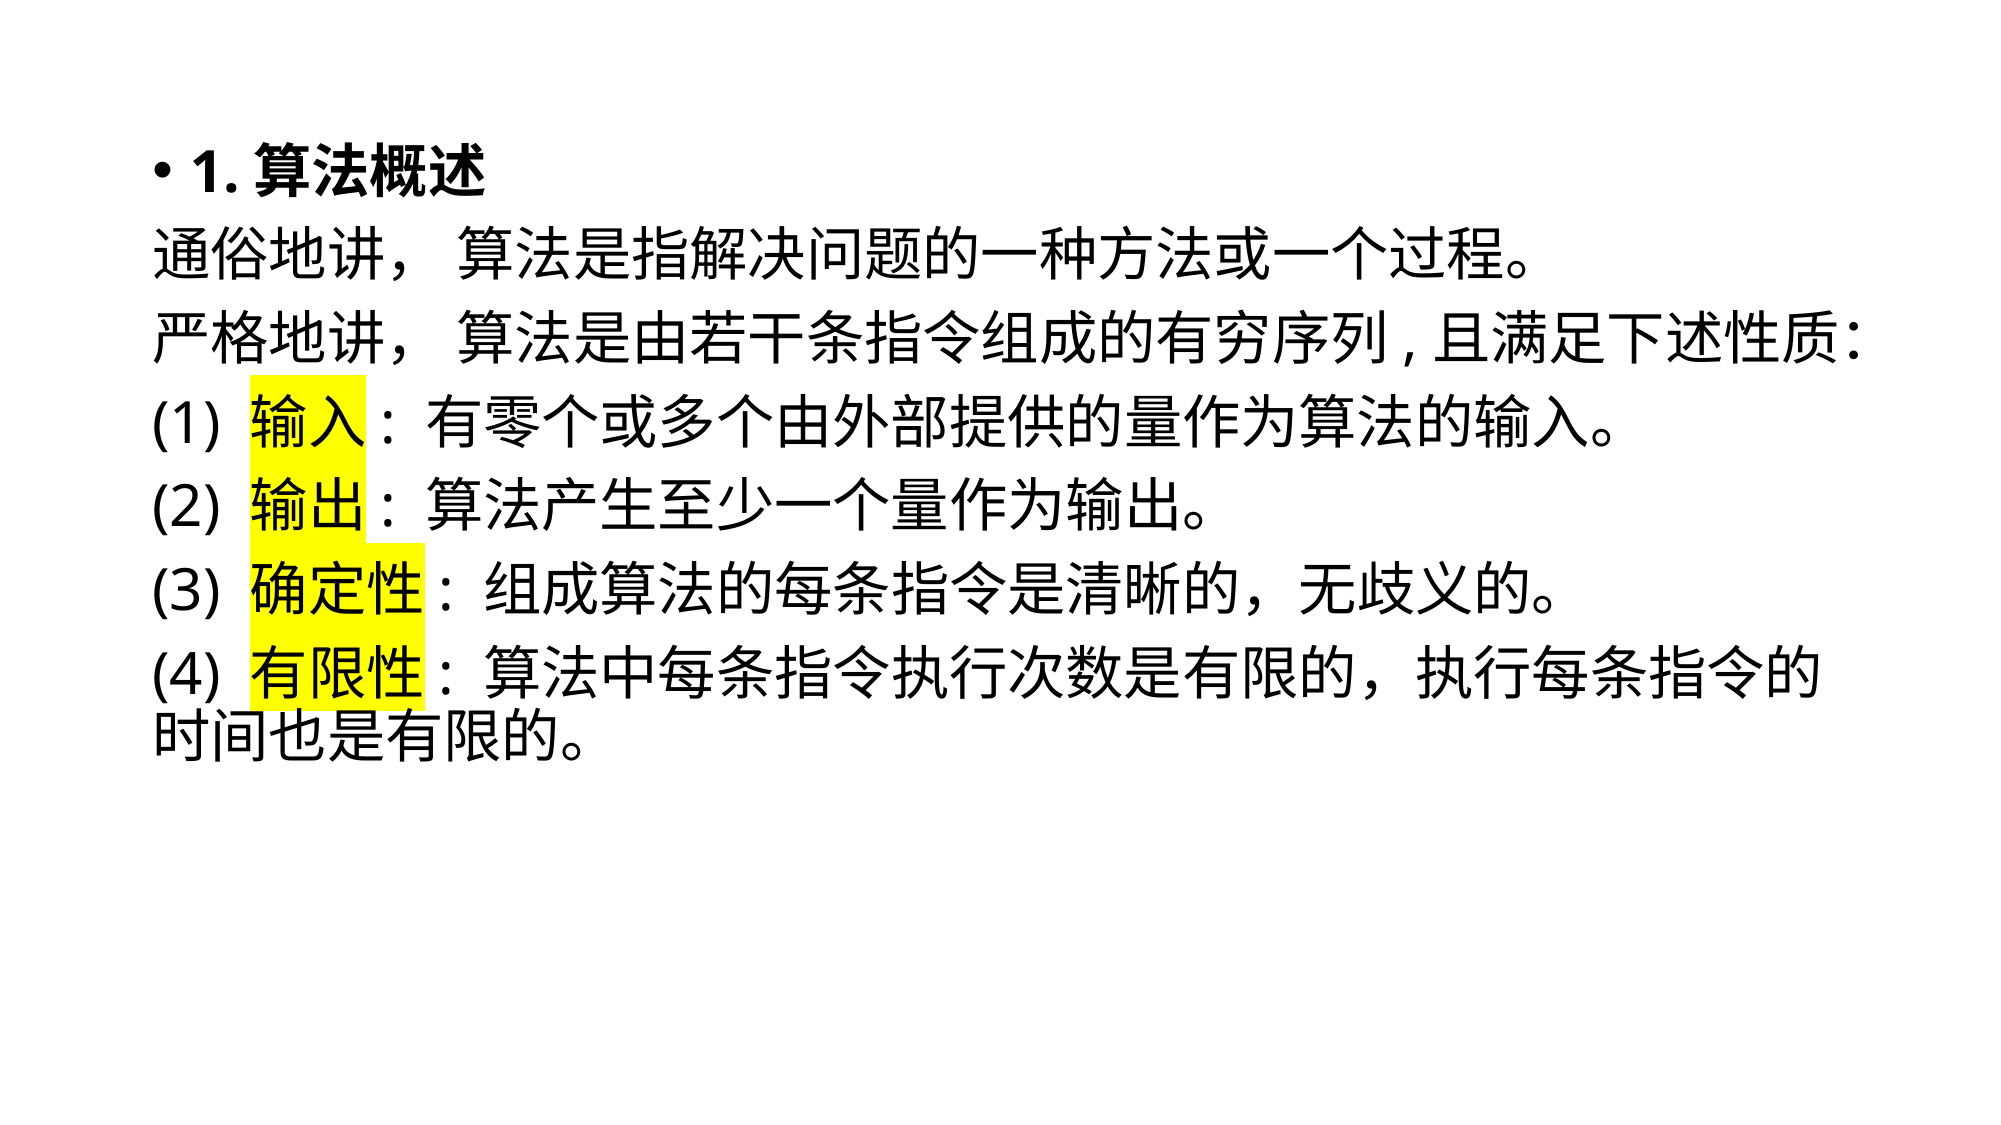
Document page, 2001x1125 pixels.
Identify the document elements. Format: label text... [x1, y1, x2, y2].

list 1.算法概述 通俗地讲， 算法是指解决问题的一种方法或一个过程。 严格地讲， 算法是由若干条指令组成的有穷序列,且满足下述性质： (1) 输入: 有零个或多个由外部提供的量作为算法的输入。 (2) 输出: 算法产生至少一个量作为输出。 (3) 确定性: 组成算法的每条指令是清晰的，无歧义的。 (4) 有限性: 算法中每条指令执行次数是有限的，执行每条指令的时间也是有限的。 [137, 134, 1863, 1014]
